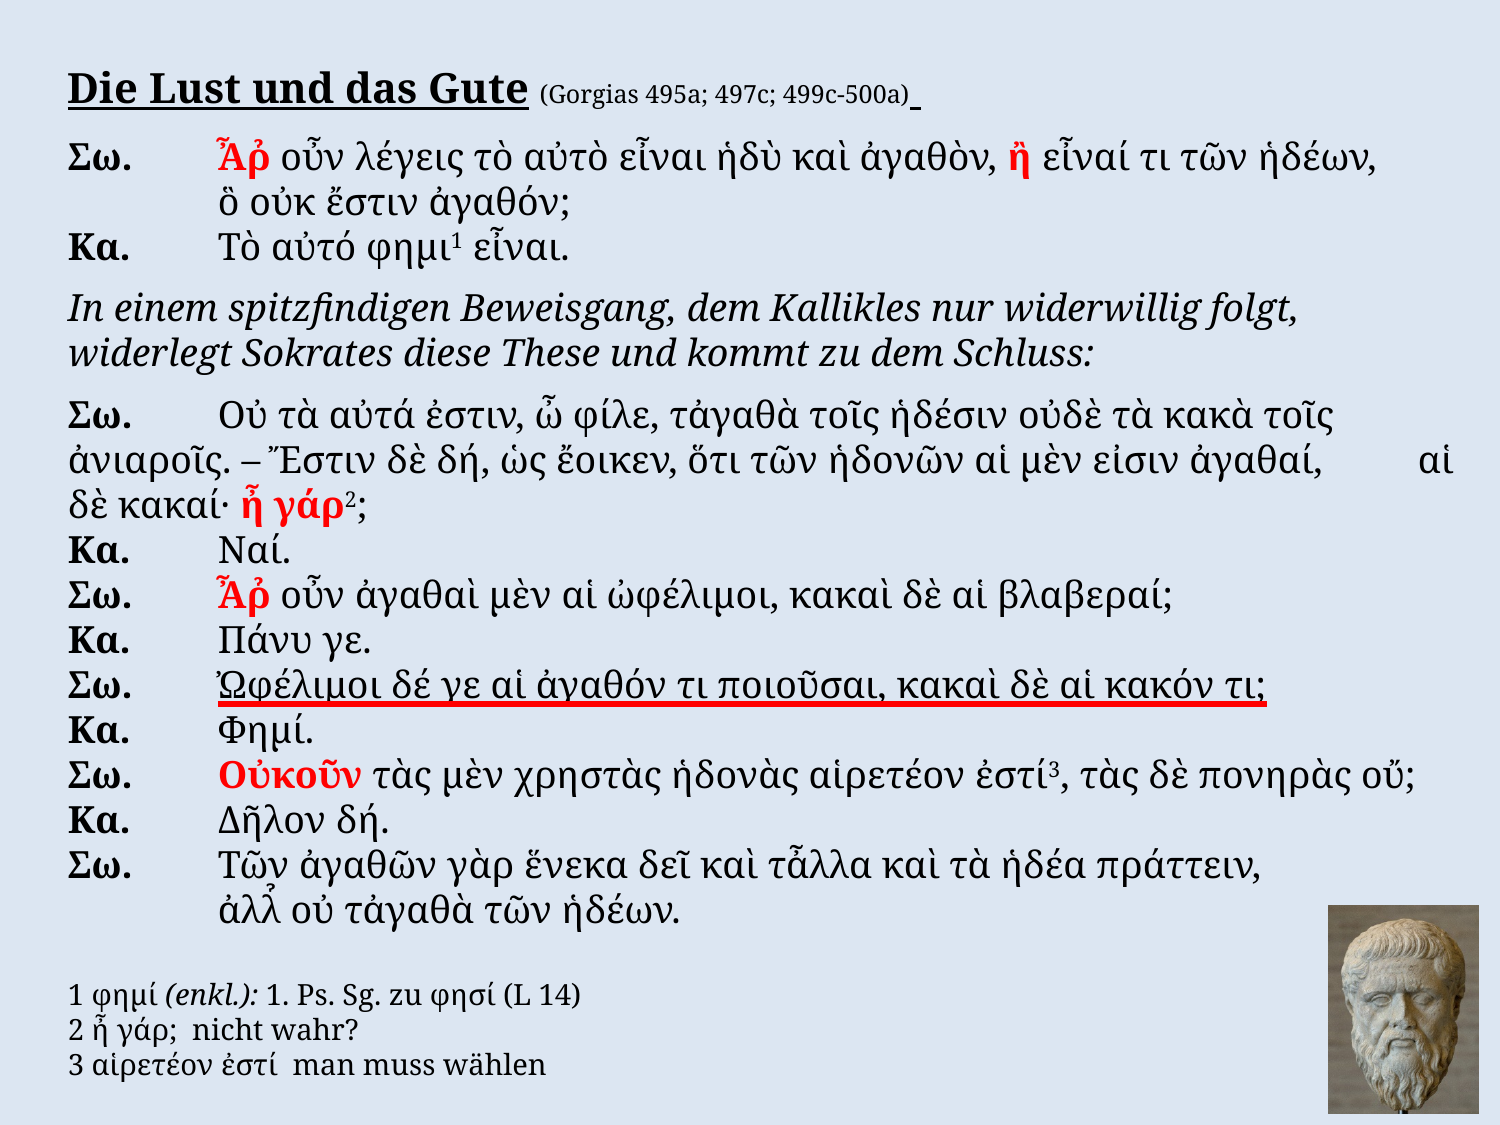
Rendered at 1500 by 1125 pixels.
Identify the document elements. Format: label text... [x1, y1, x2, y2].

text_box Die Lust und das Gute (Gorgias 495a; 497c; 499c-500a) Σω. Ἆρ̉ οὖν λέγεις τὸ αὐτὸ εἶναι ἡδὺ καὶ ἀγαθὸν, ἢ εἶναί τι τῶν ἡδέων, ὃ οὐκ ἔστιν ἀγαθόν; Κα. Τὸ αὐτό φημι1 εἶναι. In einem spitzfindigen Beweisgang, dem Kallikles nur widerwillig folgt, widerlegt Sokrates diese These und kommt zu dem Schluss: Σω. Οὐ τὰ αὐτά ἐστιν, ὦ φίλε, τἀγαθὰ τοῖς ἡδέσιν οὐδὲ τὰ κακὰ τοῖς ἀνιαροῖς. – Ἔστιν δὲ δή, ὡς ἔοικεν, ὅτι τῶν ἡδονῶν αἱ μὲν εἰσιν ἀγαθαί, αἱ δὲ κακαί· ἦ γάρ2; Κα. Ναί. Σω. Ἆρ̉ οὖν ἀγαθαὶ μὲν αἱ ὠφέλιμοι, κακαὶ δὲ αἱ βλαβεραί; Κα. Πάνυ γε. Σω. Ὠφέλιμοι δέ γε αἱ ἀγαθόν τι ποιοῦσαι, κακαὶ δὲ αἱ κακόν τι; Κα. Φημί. Σω. Οὐκοῦν τὰς μὲν χρηστὰς ἡδονὰς αἱρετέον ἐστί3, τὰς δὲ πονηρὰς οὔ; Κα. Δῆλον δή. Σω. Τῶν ἀγαθῶν γὰρ ἕνεκα δεῖ καὶ τἆλλα καὶ τὰ ἡδέα πράττειν, ἀλλ̉ οὐ τἀγαθὰ τῶν ἡδέων. 1 φημί (enkl.): 1. Ps. Sg. zu φησί (L 14) 2 ἦ γάρ; nicht wahr? 3 αἱρετέον ἐστί man muss wählen [53, 54, 1479, 1125]
picture [1328, 904, 1479, 1114]
